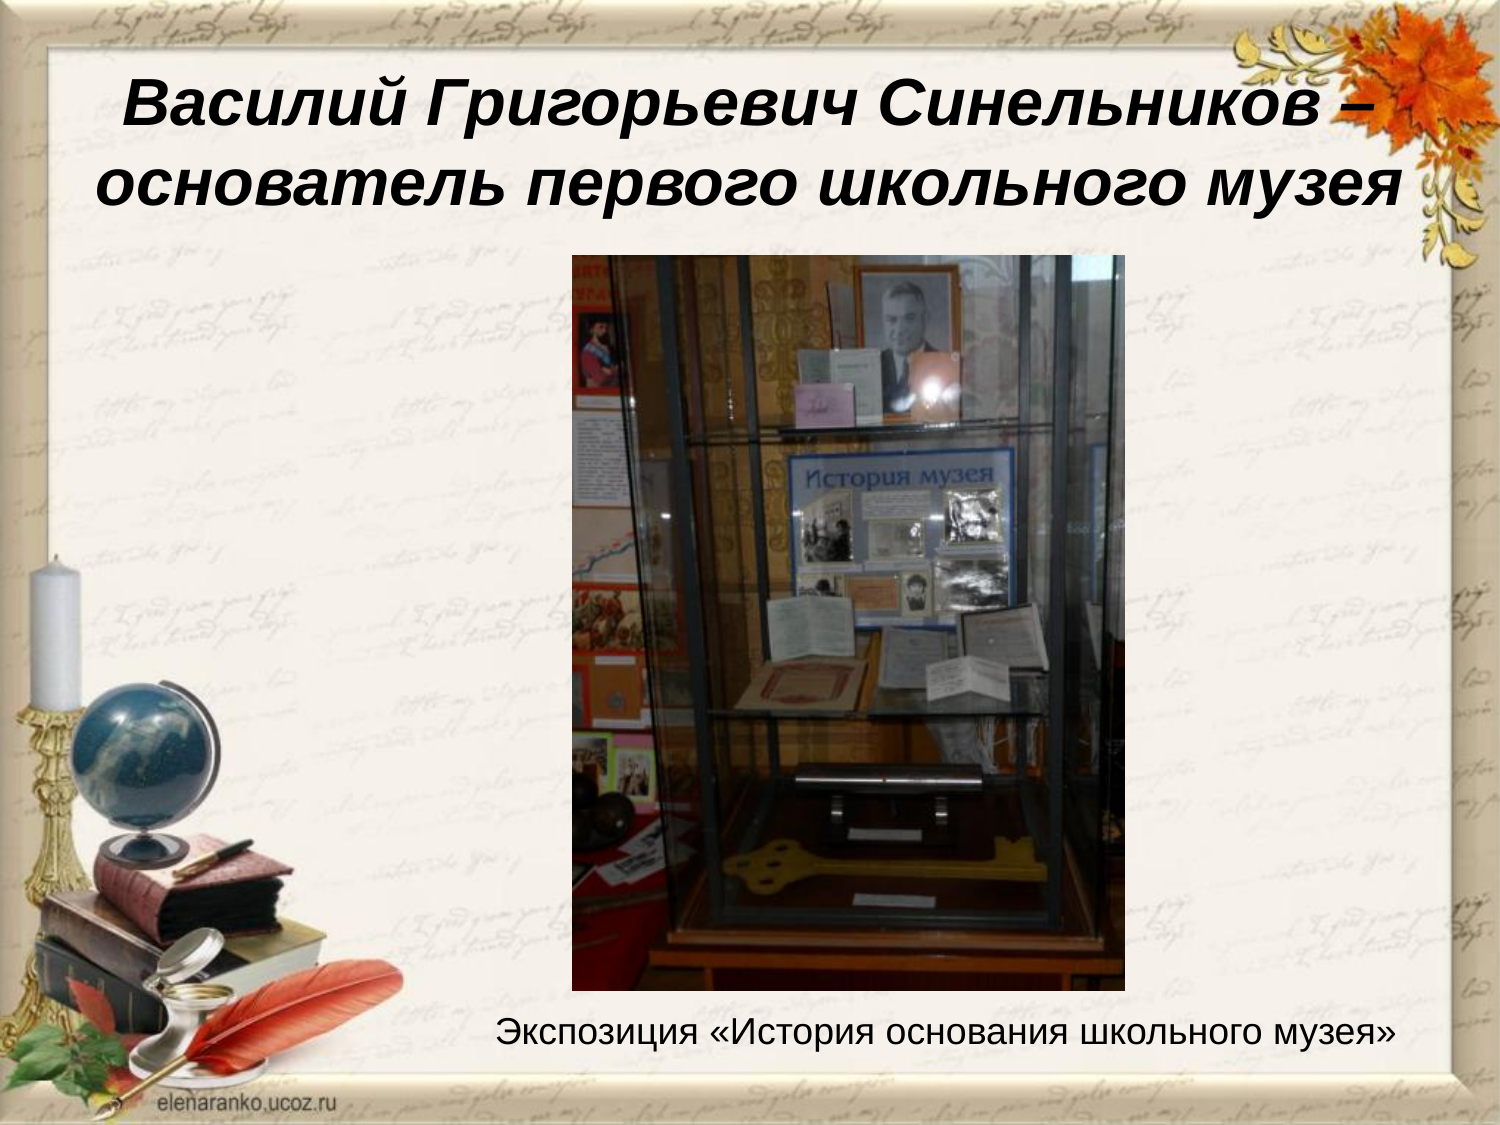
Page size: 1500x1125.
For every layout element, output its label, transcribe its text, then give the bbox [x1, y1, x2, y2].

text_box Экспозиция «История основания школьного музея» [480, 999, 1413, 1060]
picture [0, 0, 1500, 1125]
title Василий Григорьевич Синельников – основатель первого школьного музея [74, 44, 1426, 233]
